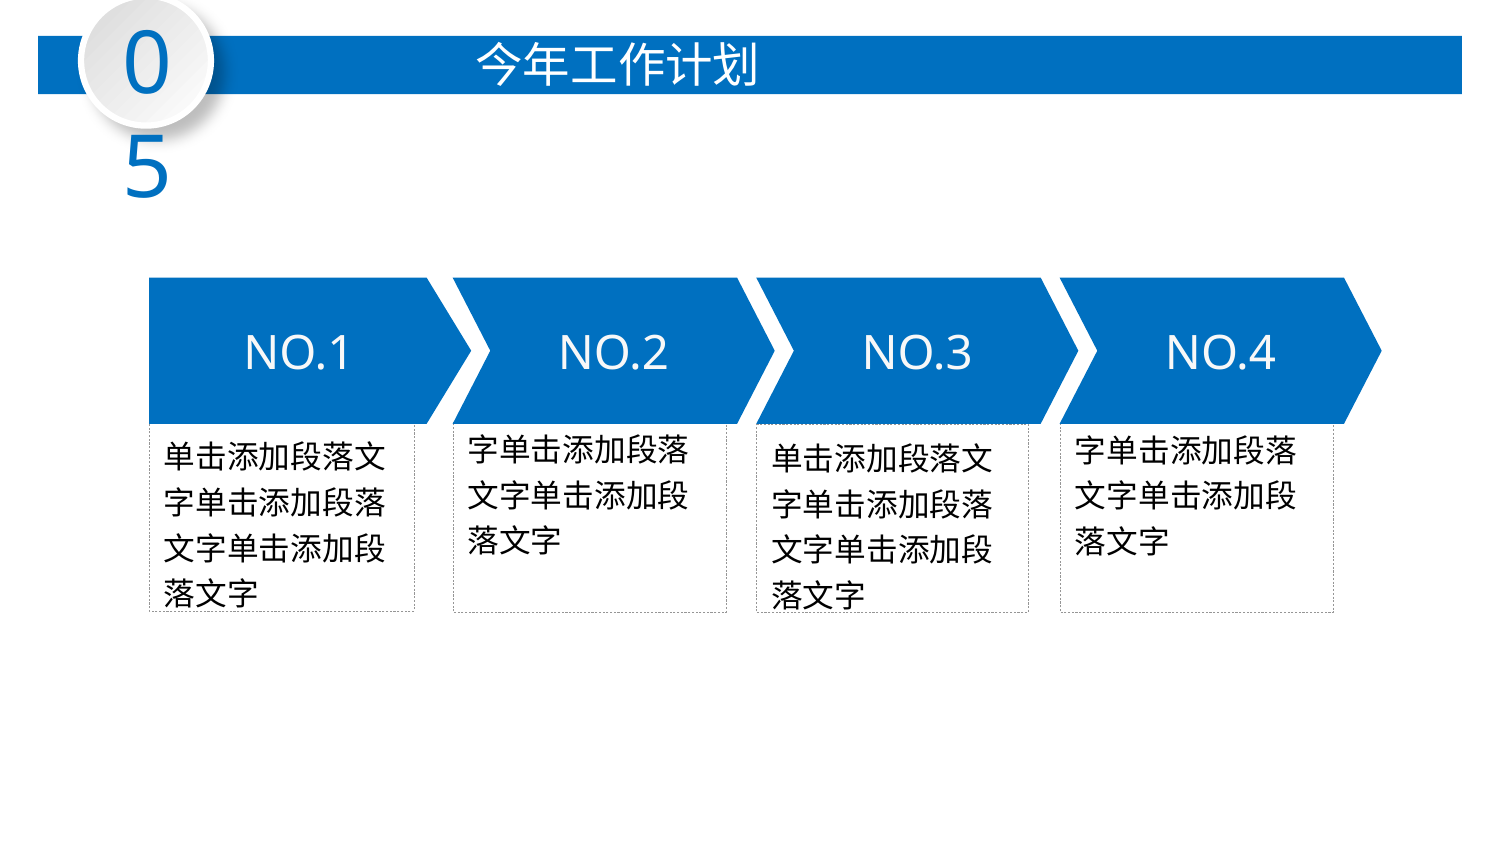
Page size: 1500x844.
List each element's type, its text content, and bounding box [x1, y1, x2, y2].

text_box NO.3 [756, 277, 1079, 424]
text_box 单击添加段落文字单击添加段落文字单击添加段落文字 [452, 424, 727, 613]
text_box NO.1 [149, 277, 472, 424]
text_box [896, 35, 1462, 95]
text_box 单击添加段落文字单击添加段落文字单击添加段落文字 [148, 422, 415, 611]
text_box [224, 35, 340, 95]
text_box 今年工作计划 [340, 23, 896, 104]
text_box NO.4 [1059, 277, 1382, 424]
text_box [80, 0, 212, 126]
text_box [38, 35, 75, 95]
text_box 单击添加段落文字单击添加段落文字单击添加段落文字 [1060, 424, 1334, 613]
text_box NO.2 [452, 277, 775, 424]
text_box 单击添加段落文字单击添加段落文字单击添加段落文字 [756, 424, 1029, 613]
